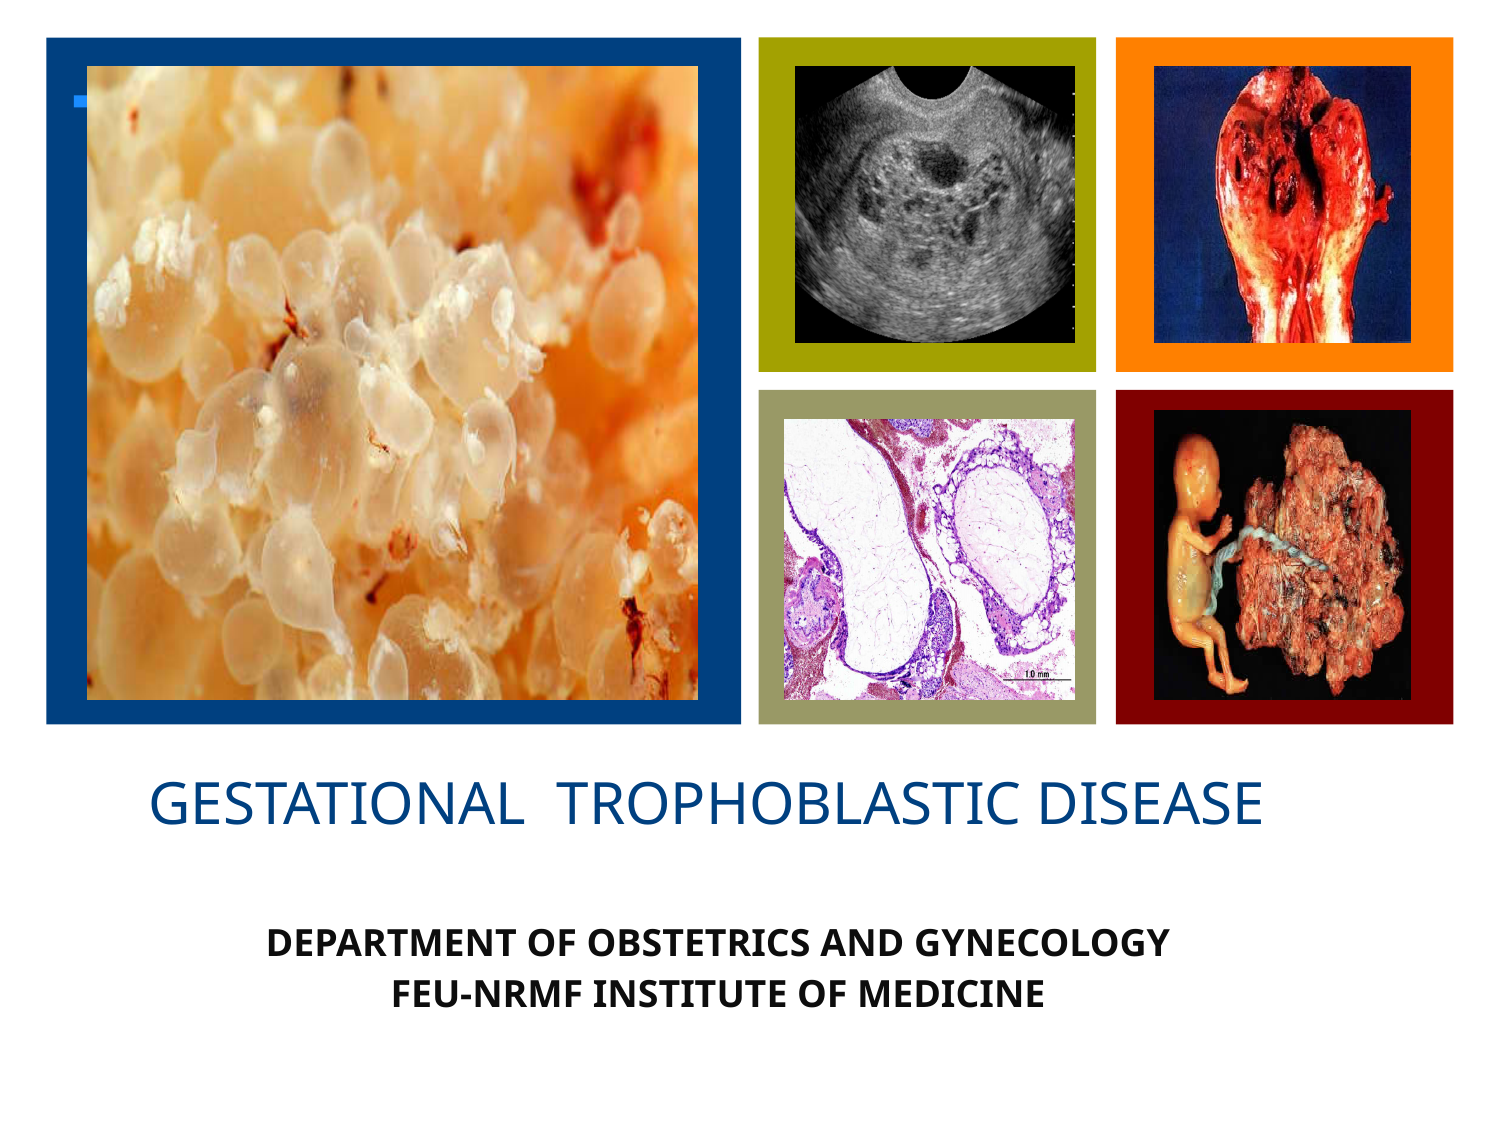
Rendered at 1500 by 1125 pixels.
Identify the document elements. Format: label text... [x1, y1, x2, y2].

picture [795, 65, 1076, 343]
title GESTATIONAL TROPHOBLASTIC DISEASE [87, 758, 1450, 912]
subtitle DEPARTMENT OF OBSTETRICS AND GYNECOLOGY FEU-NRMF INSTITUTE OF MEDICINE [160, 911, 1277, 1035]
picture [783, 418, 1076, 701]
picture [1153, 65, 1411, 343]
picture [1153, 410, 1411, 701]
picture [87, 65, 699, 701]
